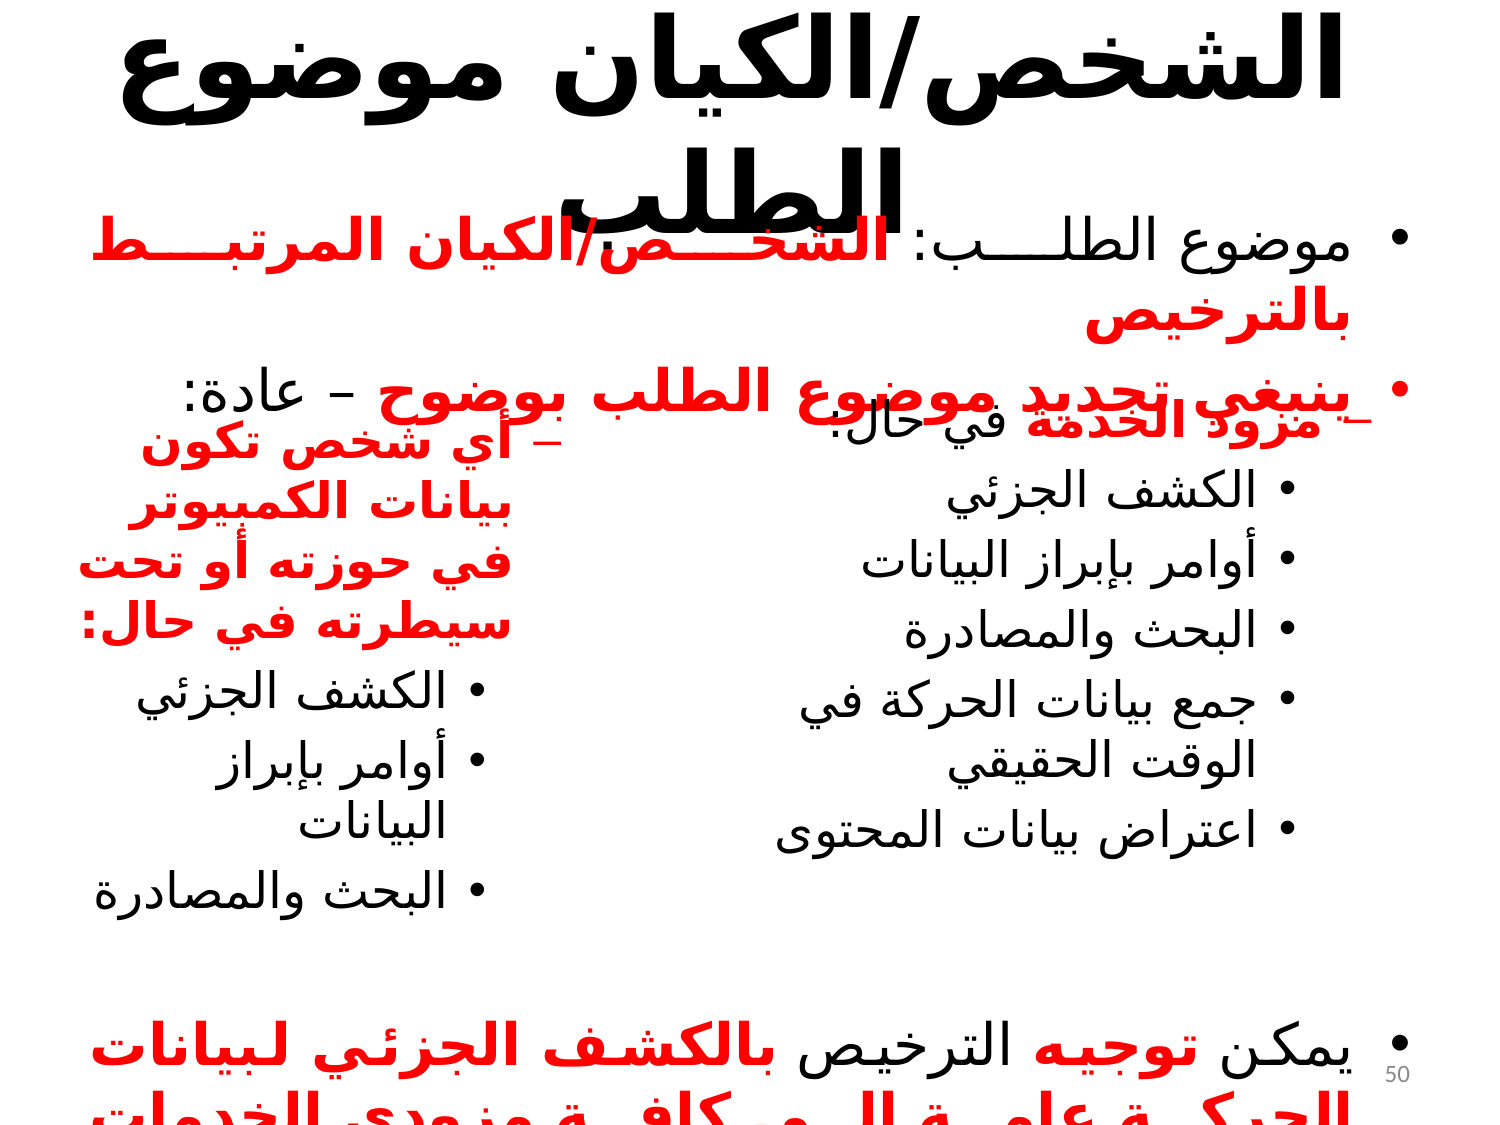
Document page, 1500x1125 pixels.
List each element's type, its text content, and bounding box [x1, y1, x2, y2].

text_box مزود الخدمة في حال: الكشف الجزئي أوامر بإبراز البيانات البحث والمصادرة جمع بيانات الحركة في الوقت الحقيقي اعتراض بيانات المحتوى [749, 379, 1461, 937]
title الشخص/الكيان موضوع الطلب [57, 27, 1408, 216]
slide_number 50 [1074, 1042, 1425, 1103]
text_box أي شخص تكون بيانات الكمبيوتر في حوزته أو تحت سيطرته في حال: الكشف الجزئي أوامر بإبراز البيانات البحث والمصادرة [57, 401, 651, 873]
text_box موضوع الطلب: الشخص/الكيان المرتبط بالترخيص ينبغي تحديد موضوع الطلب بوضوح – عادة: يمكن توجيه الترخيص بالكشف الجزئي لبيانات الحركة عامة إلى كافة مزودي الخدمات المعنيين [74, 194, 1425, 359]
